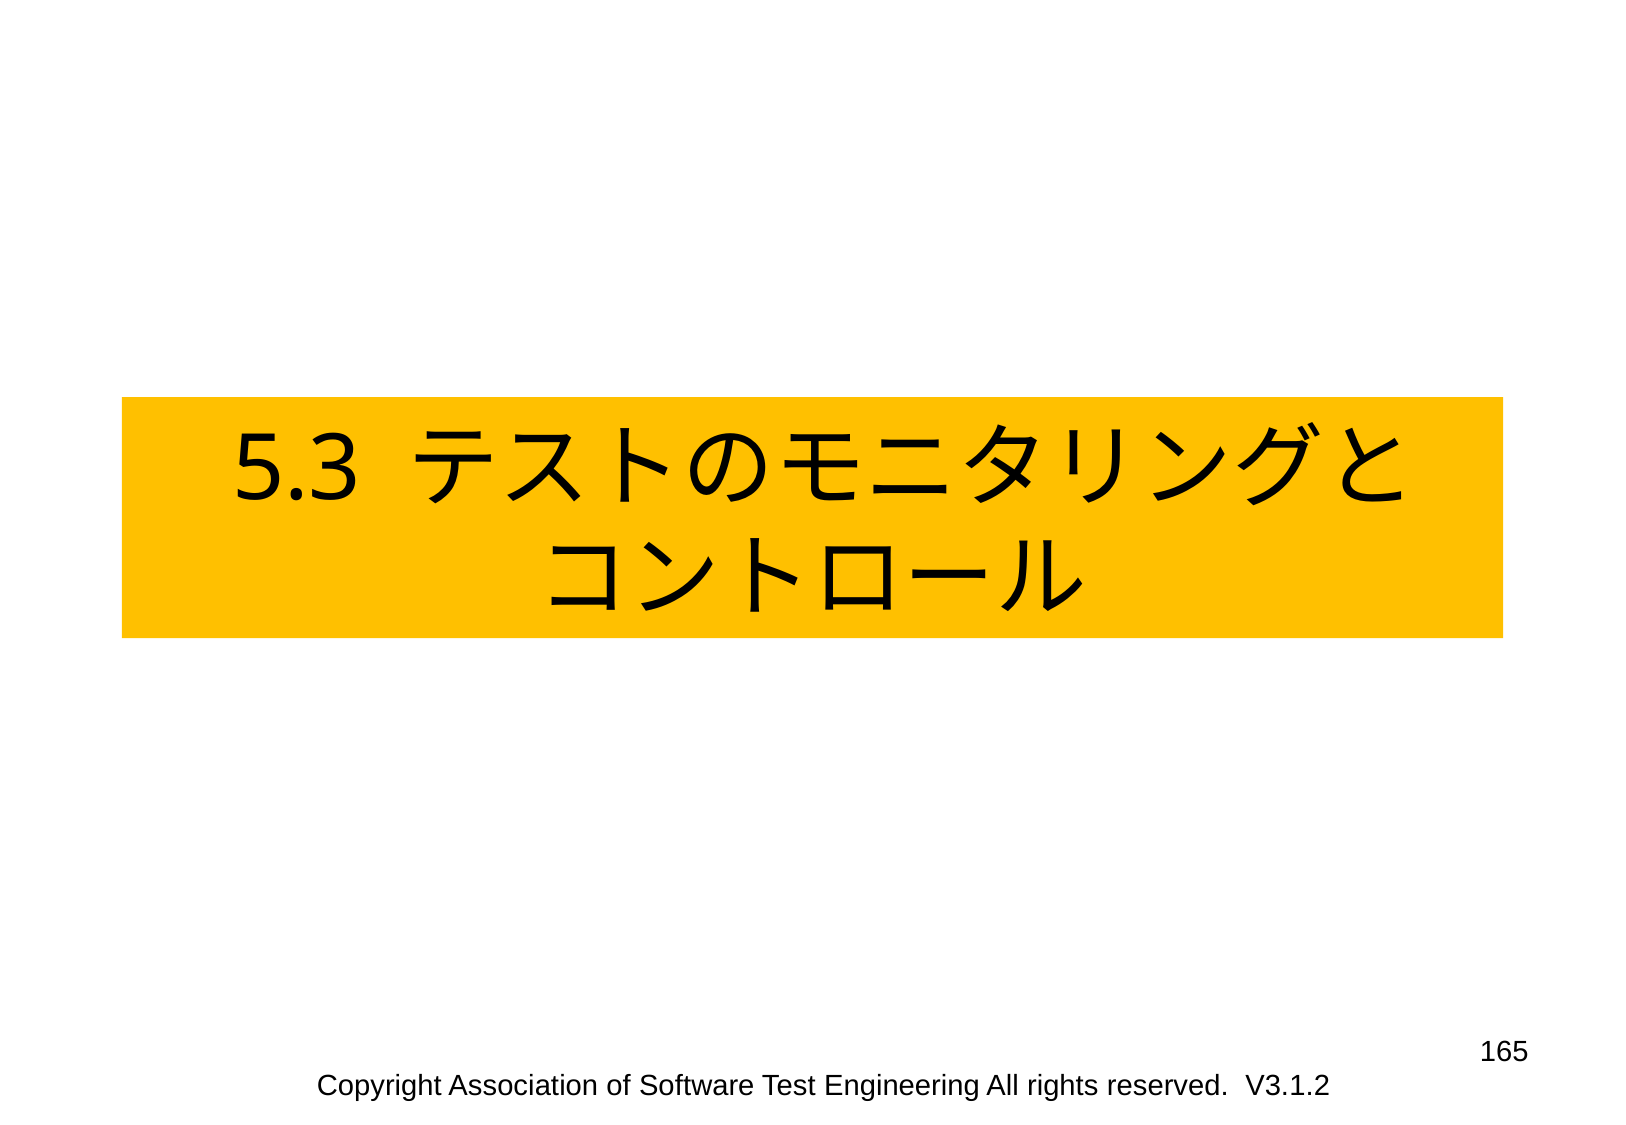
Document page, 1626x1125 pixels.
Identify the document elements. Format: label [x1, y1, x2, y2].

slide_number [1164, 1024, 1544, 1103]
text_box [121, 397, 1504, 639]
footer [233, 1058, 1164, 1103]
